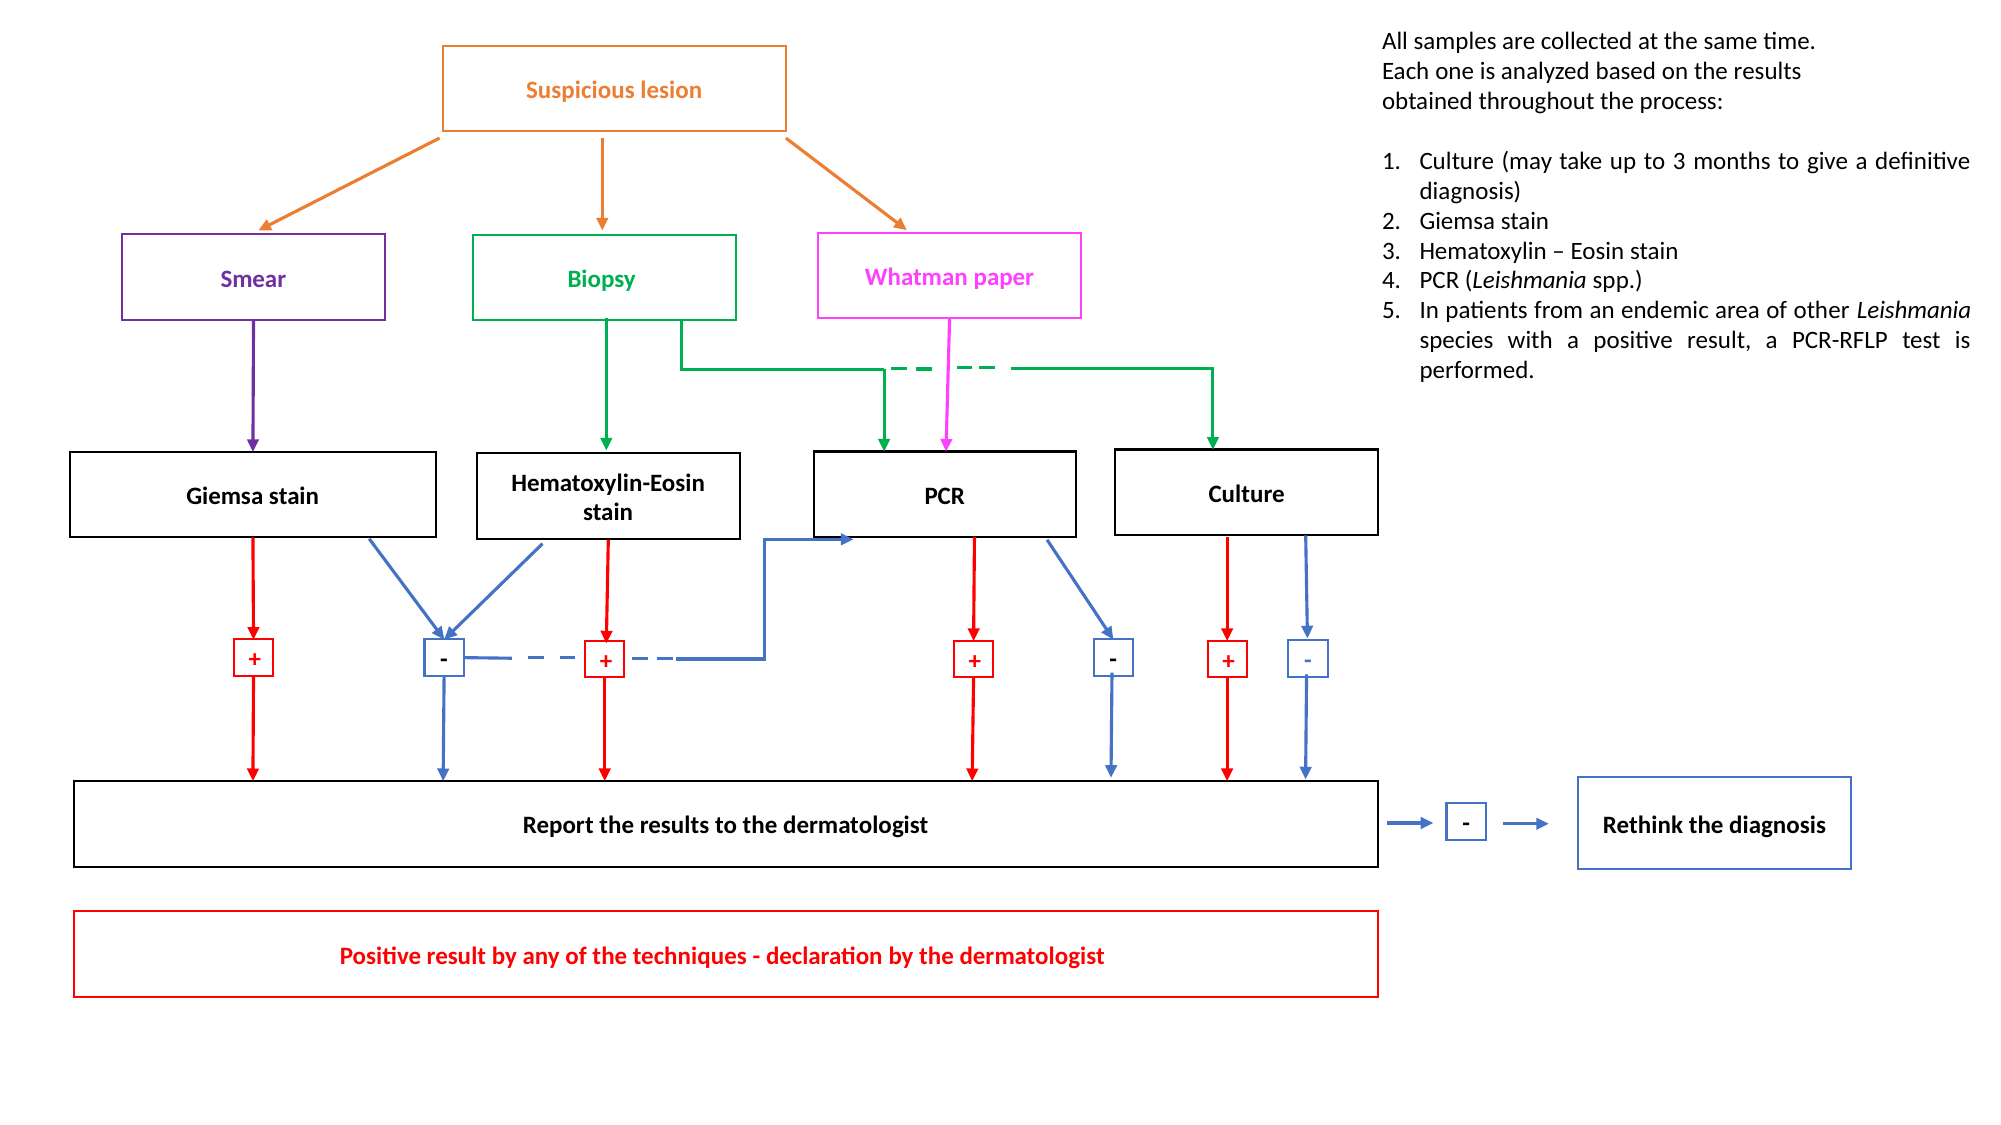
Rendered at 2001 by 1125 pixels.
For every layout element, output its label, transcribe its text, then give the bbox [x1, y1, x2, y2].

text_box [1047, 539, 1114, 640]
text_box + [953, 640, 994, 678]
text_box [369, 538, 445, 640]
text_box Giemsa stain [69, 451, 437, 538]
text_box Positive result by any of the techniques - declaration by the dermatologist [73, 910, 1379, 998]
text_box + [1207, 640, 1248, 678]
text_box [675, 539, 854, 660]
text_box PCR [813, 450, 1077, 538]
text_box - [1287, 639, 1329, 678]
text_box + [584, 640, 625, 678]
text_box Rethink the diagnosis [1577, 776, 1852, 870]
text_box Hematoxylin-Eosin stain [476, 452, 741, 540]
text_box - [423, 640, 465, 677]
text_box Report the results to the dermatologist [73, 780, 1379, 868]
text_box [258, 138, 440, 231]
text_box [945, 318, 950, 452]
text_box All samples are collected at the same time. Each one is analyzed based on the results obtained throughout the process: Culture (may take up to 3 months to give a definitive diagnosis) Giemsa stain Hematoxylin – Eosin stain PCR (Leishmania spp.) In patients from an endemic area of other Leishmania species with a positive result, a PCR-RFLP test is performed. [1367, 17, 1987, 392]
text_box + [233, 638, 274, 677]
text_box - [1445, 802, 1487, 841]
text_box Culture [1114, 448, 1379, 536]
text_box Suspicious lesion [442, 45, 787, 132]
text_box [444, 543, 543, 640]
text_box Biopsy [472, 234, 737, 321]
text_box Smear [121, 233, 386, 321]
text_box - [1093, 638, 1134, 677]
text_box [785, 138, 907, 230]
text_box Whatman paper [817, 232, 1082, 319]
